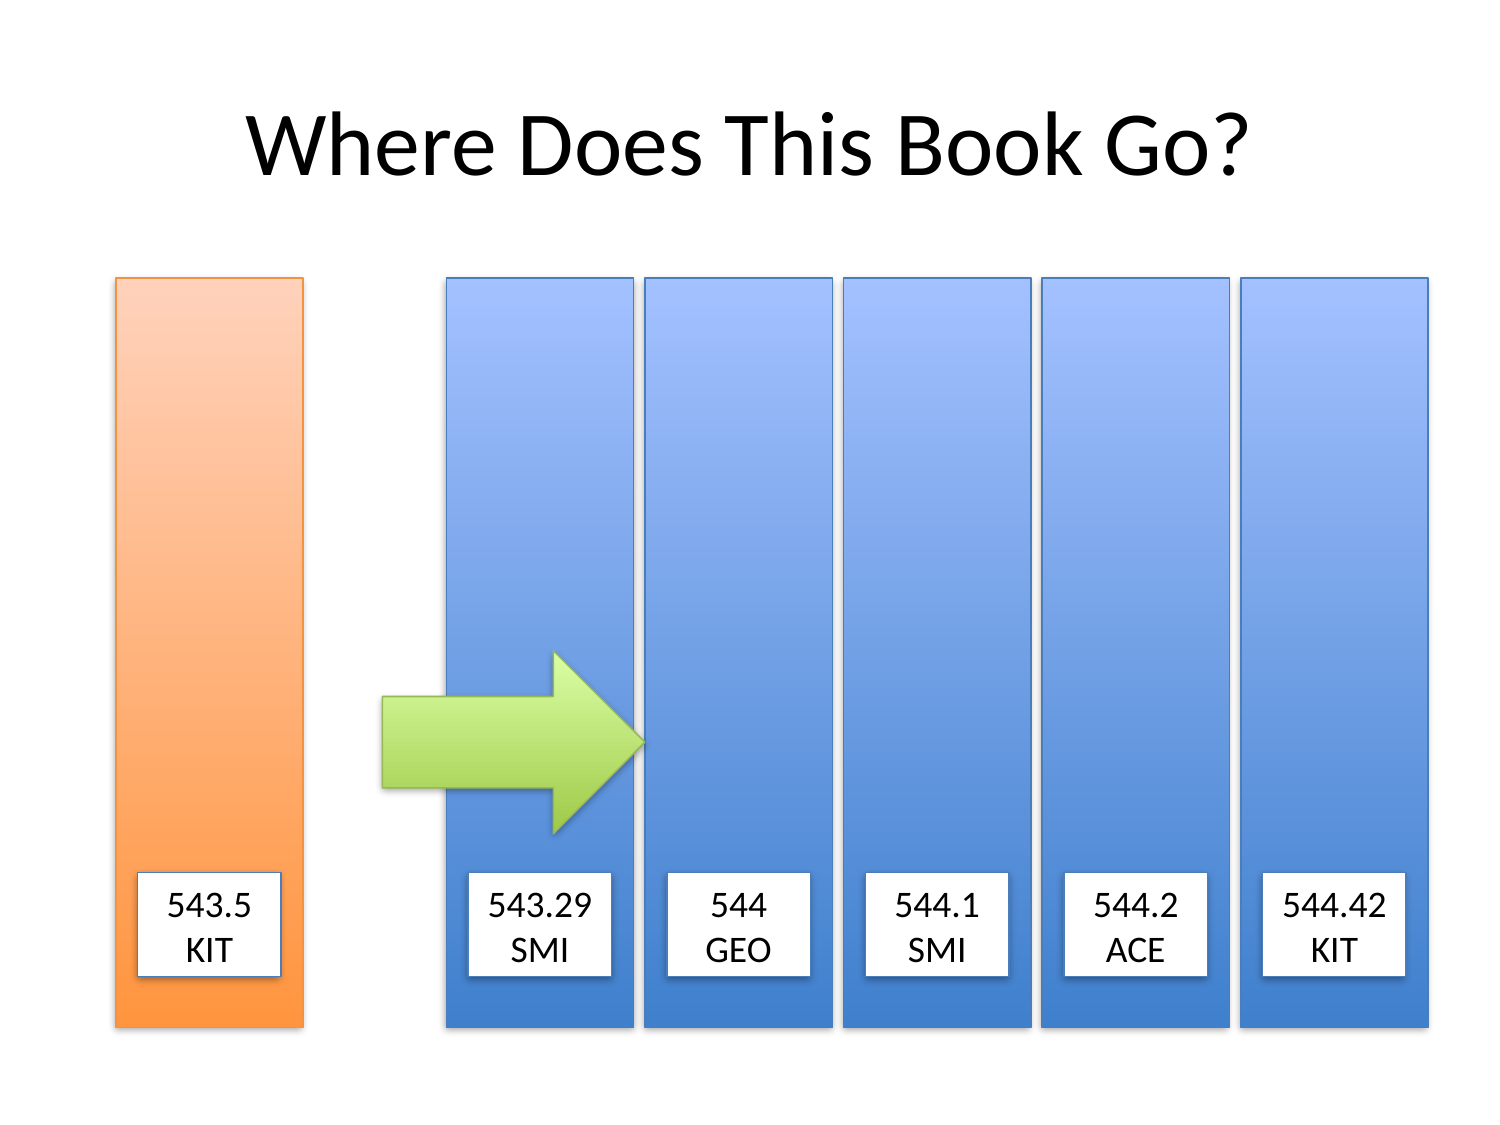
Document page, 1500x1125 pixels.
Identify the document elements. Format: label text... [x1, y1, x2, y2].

text_box [1041, 277, 1230, 1028]
text_box 544.2 ACE [1063, 872, 1208, 977]
text_box [1240, 277, 1429, 1028]
text_box 544.42 KIT [1262, 872, 1407, 977]
text_box [644, 277, 833, 1028]
text_box [446, 277, 634, 726]
text_box 544 GEO [666, 872, 811, 977]
text_box [843, 277, 1032, 1028]
title Where Does This Book Go? [75, 45, 1425, 233]
text_box [381, 650, 646, 835]
text_box [446, 764, 634, 1028]
text_box 543.5 KIT [137, 872, 282, 977]
text_box [115, 277, 304, 1028]
text_box 543.29 SMI [467, 872, 612, 977]
text_box 544.1 SMI [865, 872, 1010, 977]
